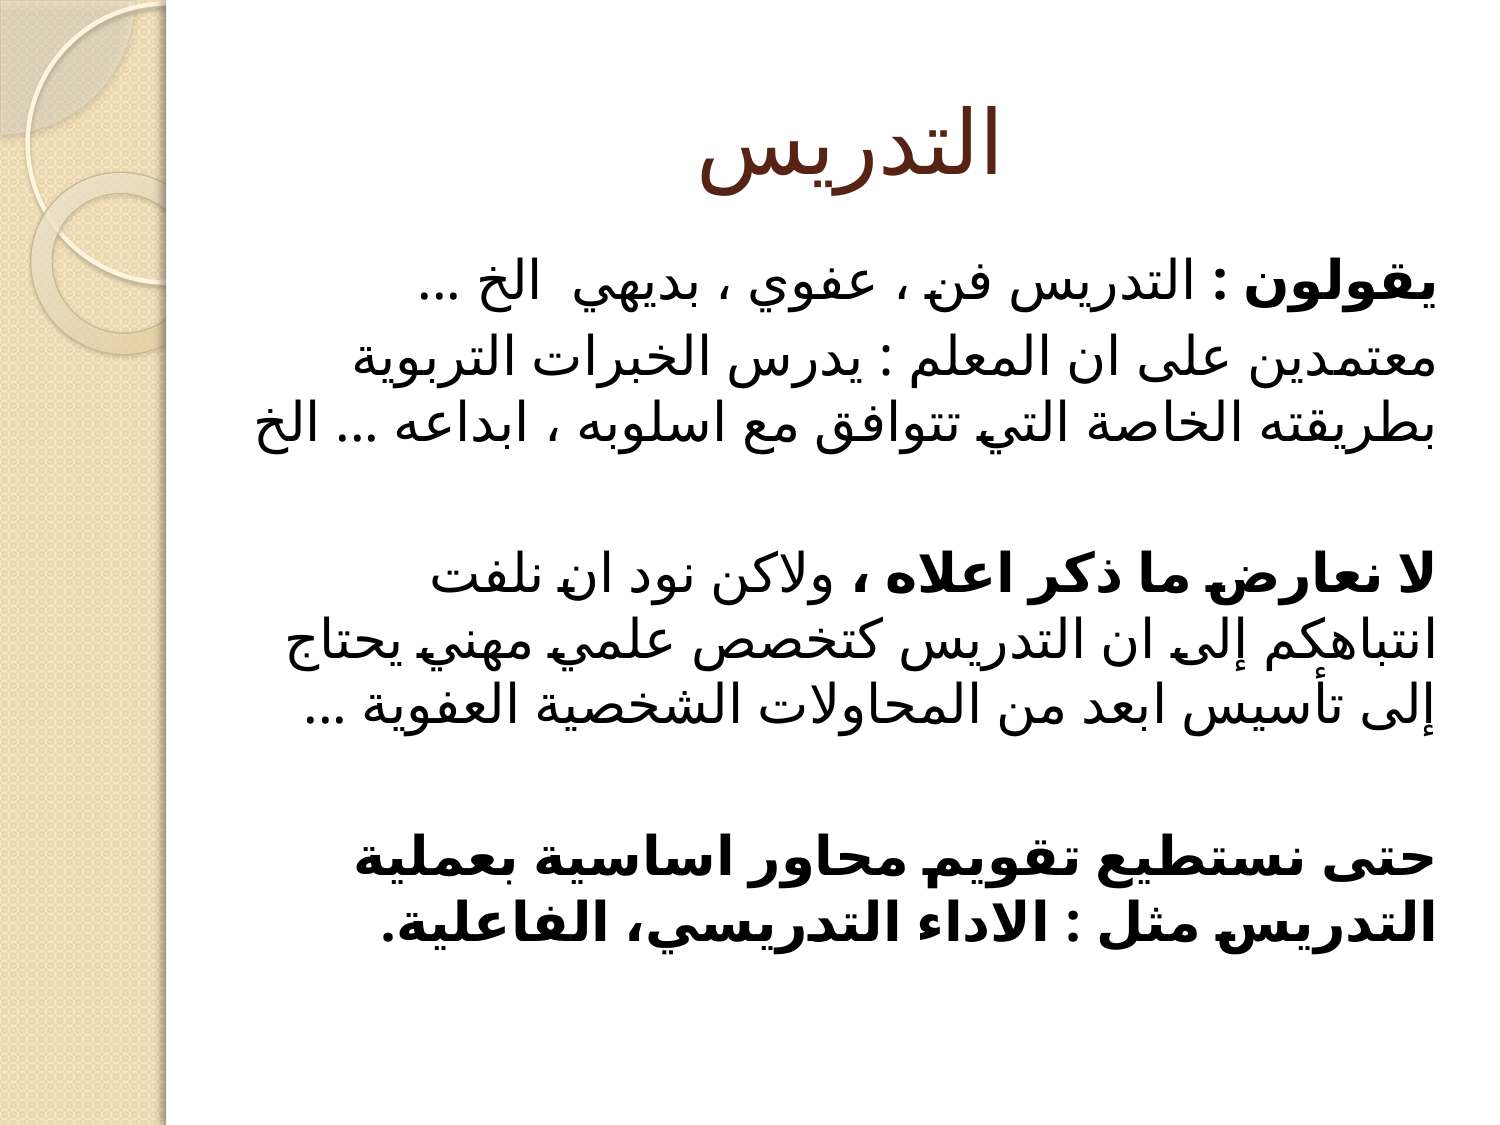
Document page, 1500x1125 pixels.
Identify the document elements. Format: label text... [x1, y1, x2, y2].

list يقولون : التدريس فن ، عفوي ، بديهي الخ ... معتمدين على ان المعلم : يدرس الخبرات التربوية بطريقته الخاصة التي تتوافق مع اسلوبه ، ابداعه ... الخ لا نعارض ما ذكر اعلاه ، ولاكن نود ان نلفت انتباهكم إلى ان التدريس كتخصص علمي مهني يحتاج إلى تأسيس ابعد من المحاولات الشخصية العفوية ... حتى نستطيع تقويم محاور اساسية بعملية التدريس مثل : الاداء التدريسي، الفاعلية. [235, 237, 1466, 1025]
title التدريس [235, 45, 1466, 233]
